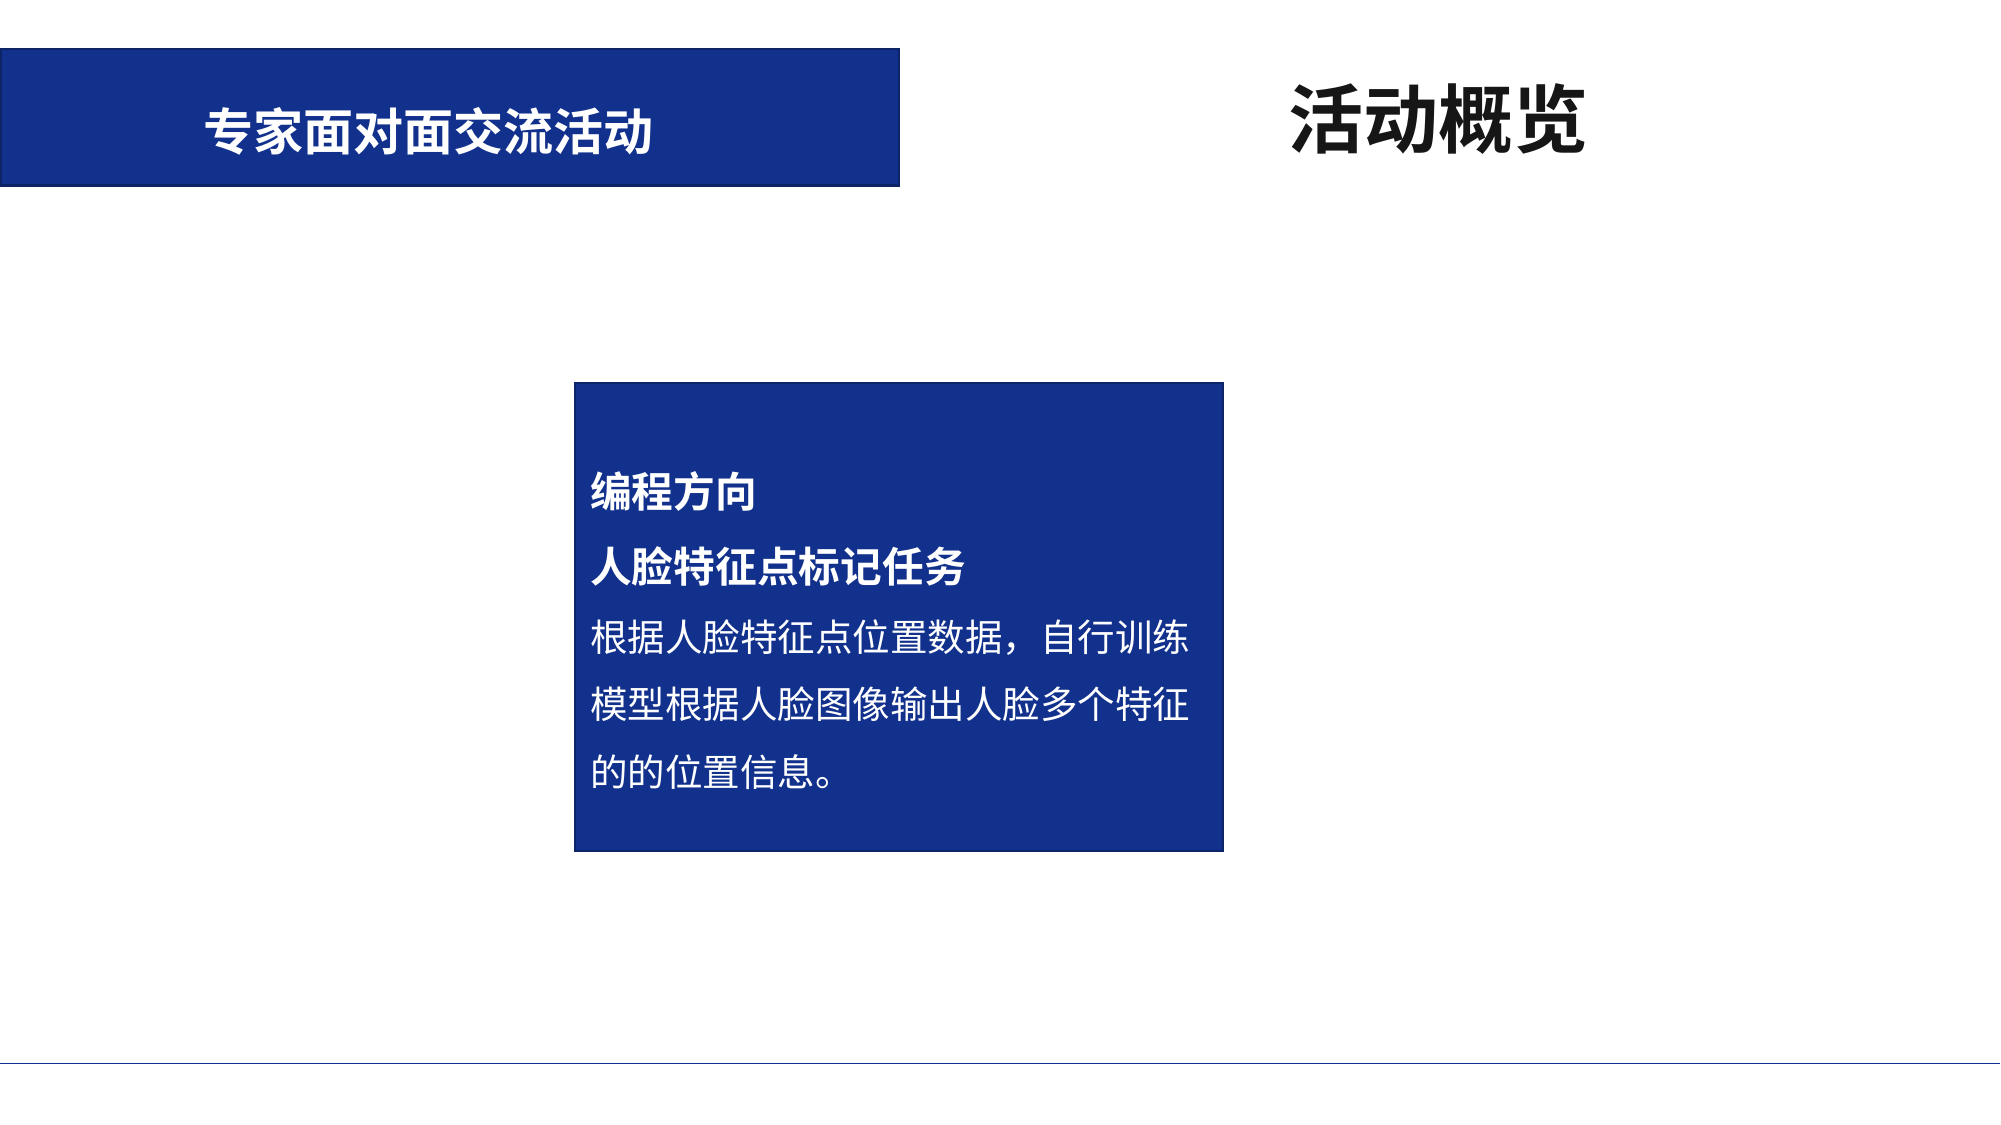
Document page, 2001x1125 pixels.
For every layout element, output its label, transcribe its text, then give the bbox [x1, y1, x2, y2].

text_box 编程方向 人脸特征点标记任务 根据人脸特征点位置数据，自行训练模型根据人脸图像输出人脸多个特征的的位置信息。 [574, 382, 1224, 852]
text_box 专家面对面交流活动 [188, 80, 884, 168]
text_box [0, 48, 900, 187]
text_box 活动概览 [934, 64, 1943, 170]
